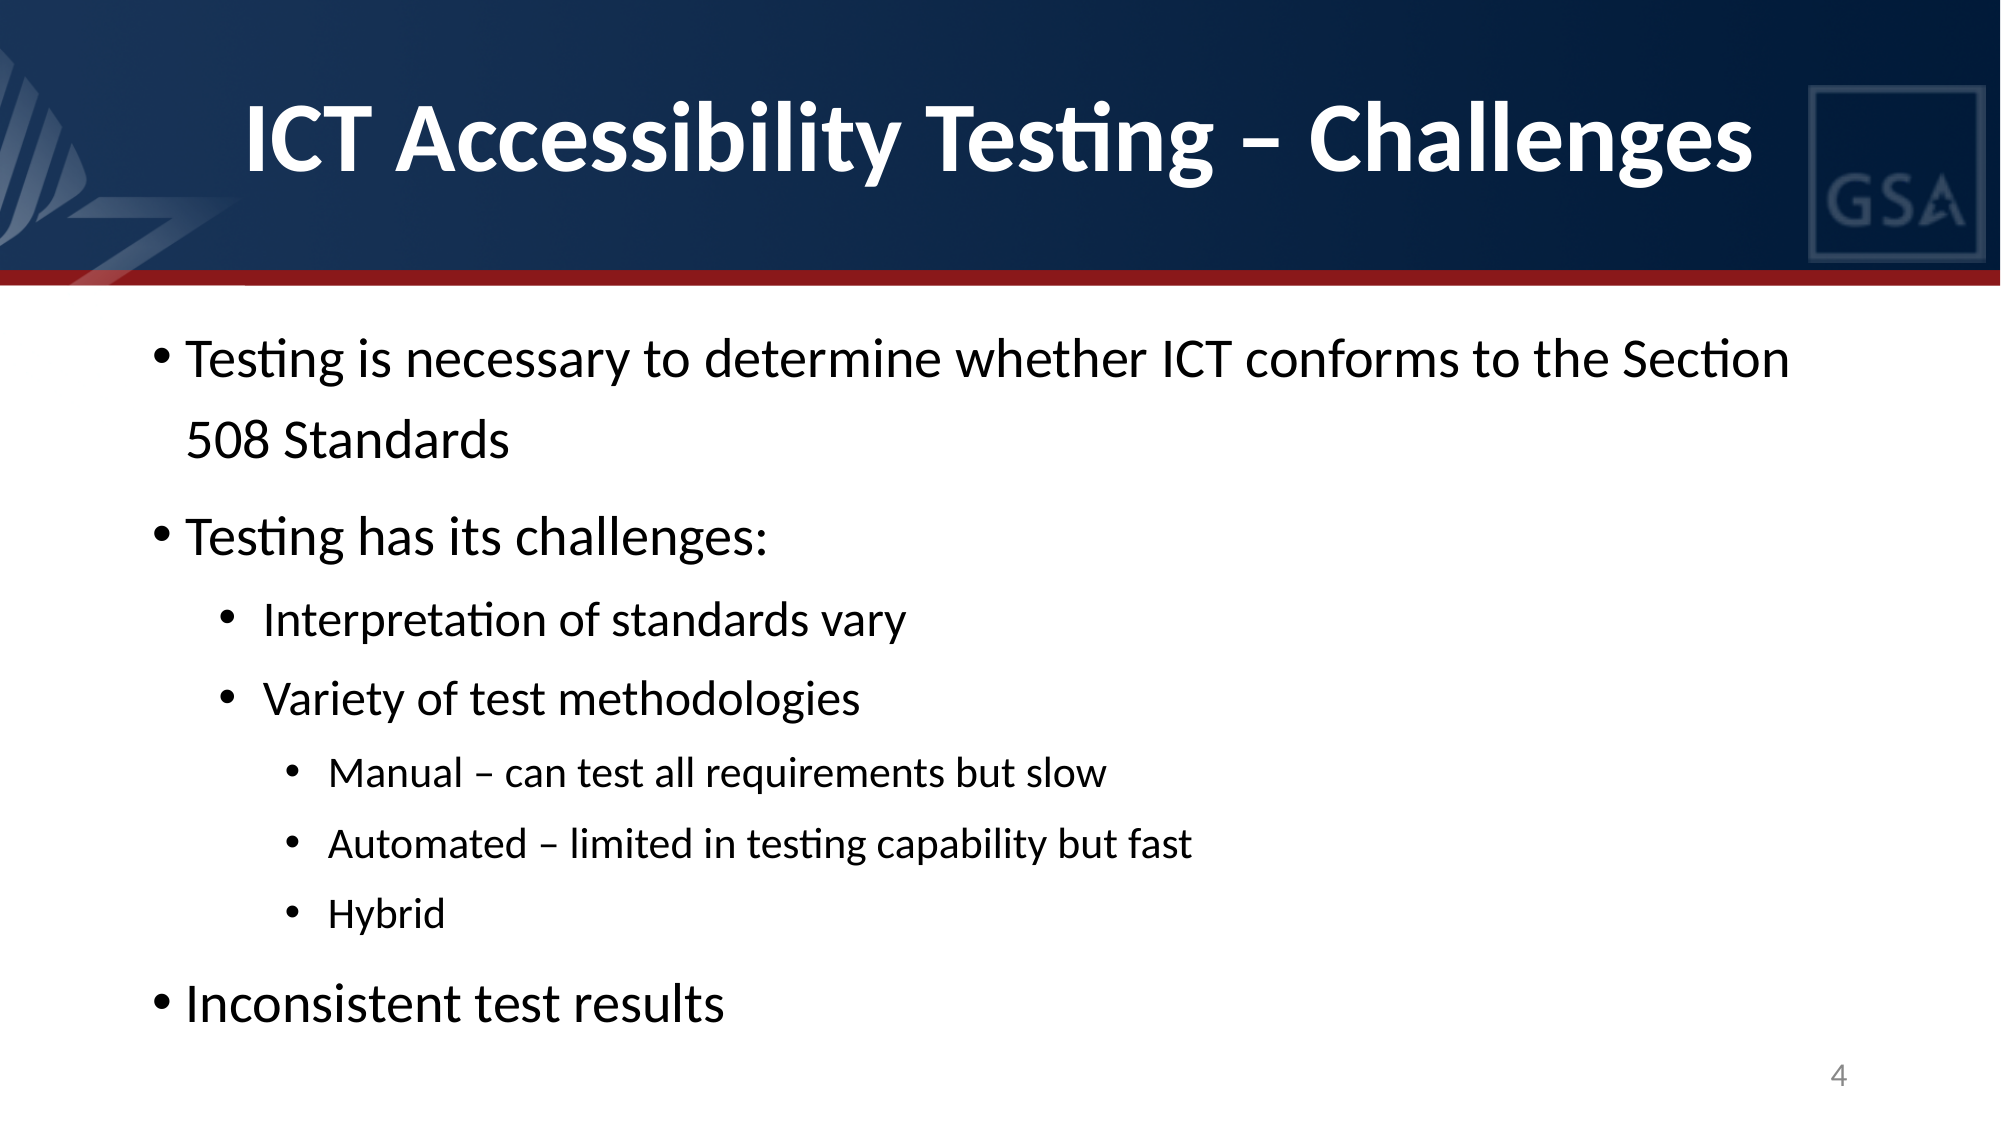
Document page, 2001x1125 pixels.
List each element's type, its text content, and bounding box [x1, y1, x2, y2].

list Testing is necessary to determine whether ICT conforms to the Section 508 Standards Testing has its challenges: Interpretation of standards vary Variety of test methodologies Manual – can test all requirements but slow Automated – limited in testing capability but fast Hybrid Inconsistent test results [137, 299, 1863, 1043]
title ICT Accessibility Testing – Challenges [137, 30, 1863, 249]
picture [0, 0, 2001, 1125]
slide_number 4 [1412, 1042, 1863, 1103]
